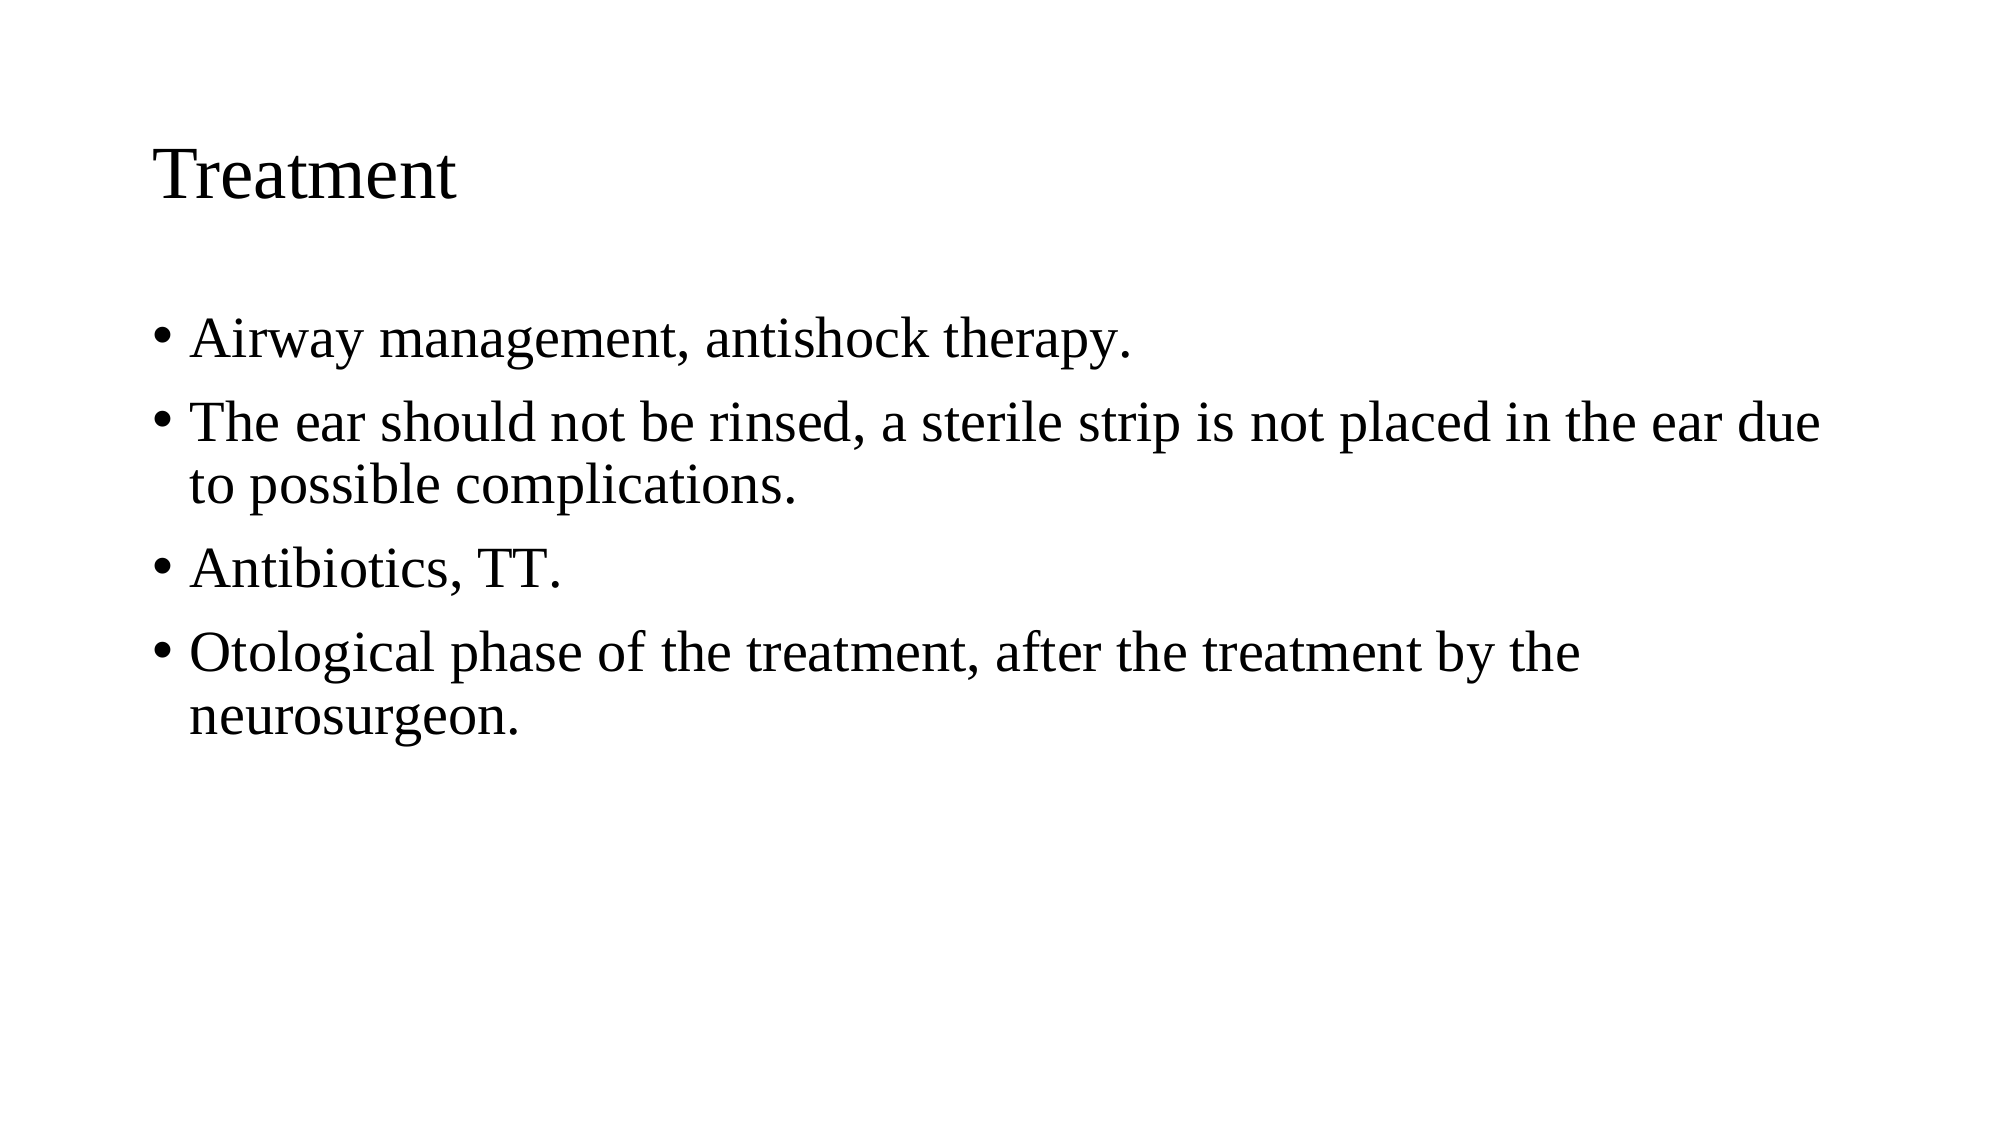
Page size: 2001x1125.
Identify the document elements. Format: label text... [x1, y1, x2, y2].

list Airway management, antishock therapy. The ear should not be rinsed, a sterile strip is not placed in the ear due to possible complications. Antibiotics, TT. Otological phase of the treatment, after the treatment by the neurosurgeon. [137, 299, 1863, 1014]
title Treatment [137, 59, 1863, 278]
